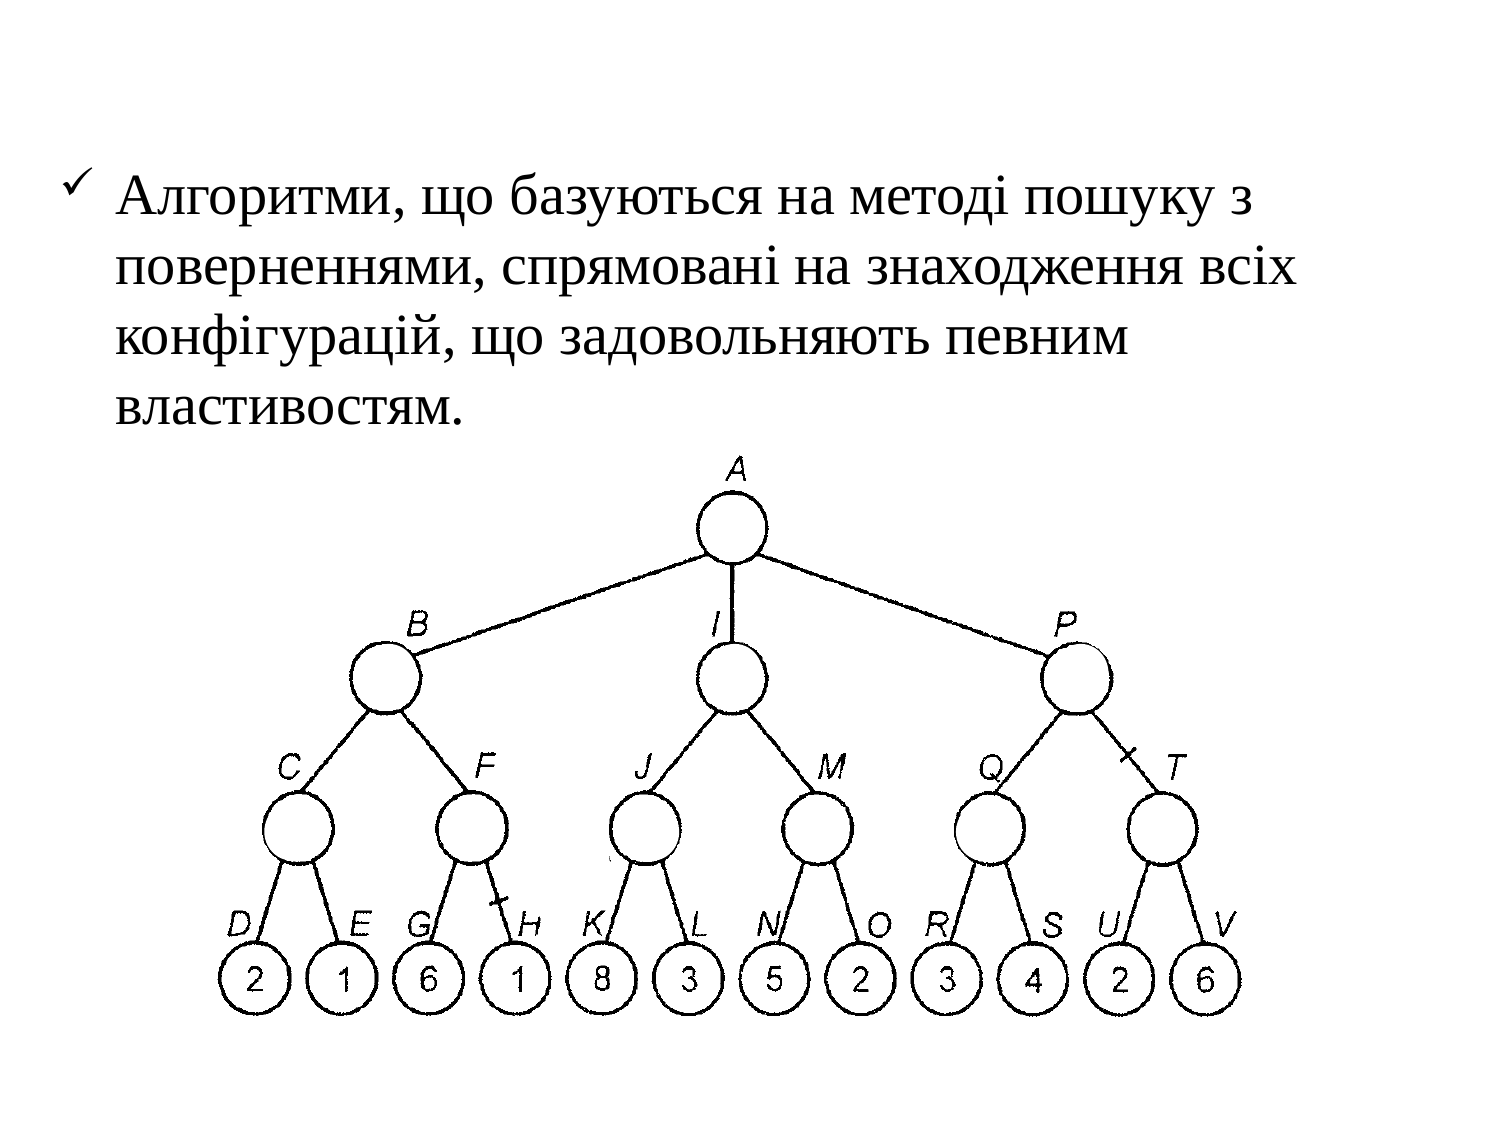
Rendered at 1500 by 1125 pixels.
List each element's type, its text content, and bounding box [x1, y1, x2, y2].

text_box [194, 441, 1275, 1036]
list Алгоритми, що базуються на методі пошуку з поверненнями, спрямовані на знаходження всіх конфігурацій, що задовольняють певним властивостям. [29, 148, 1500, 488]
